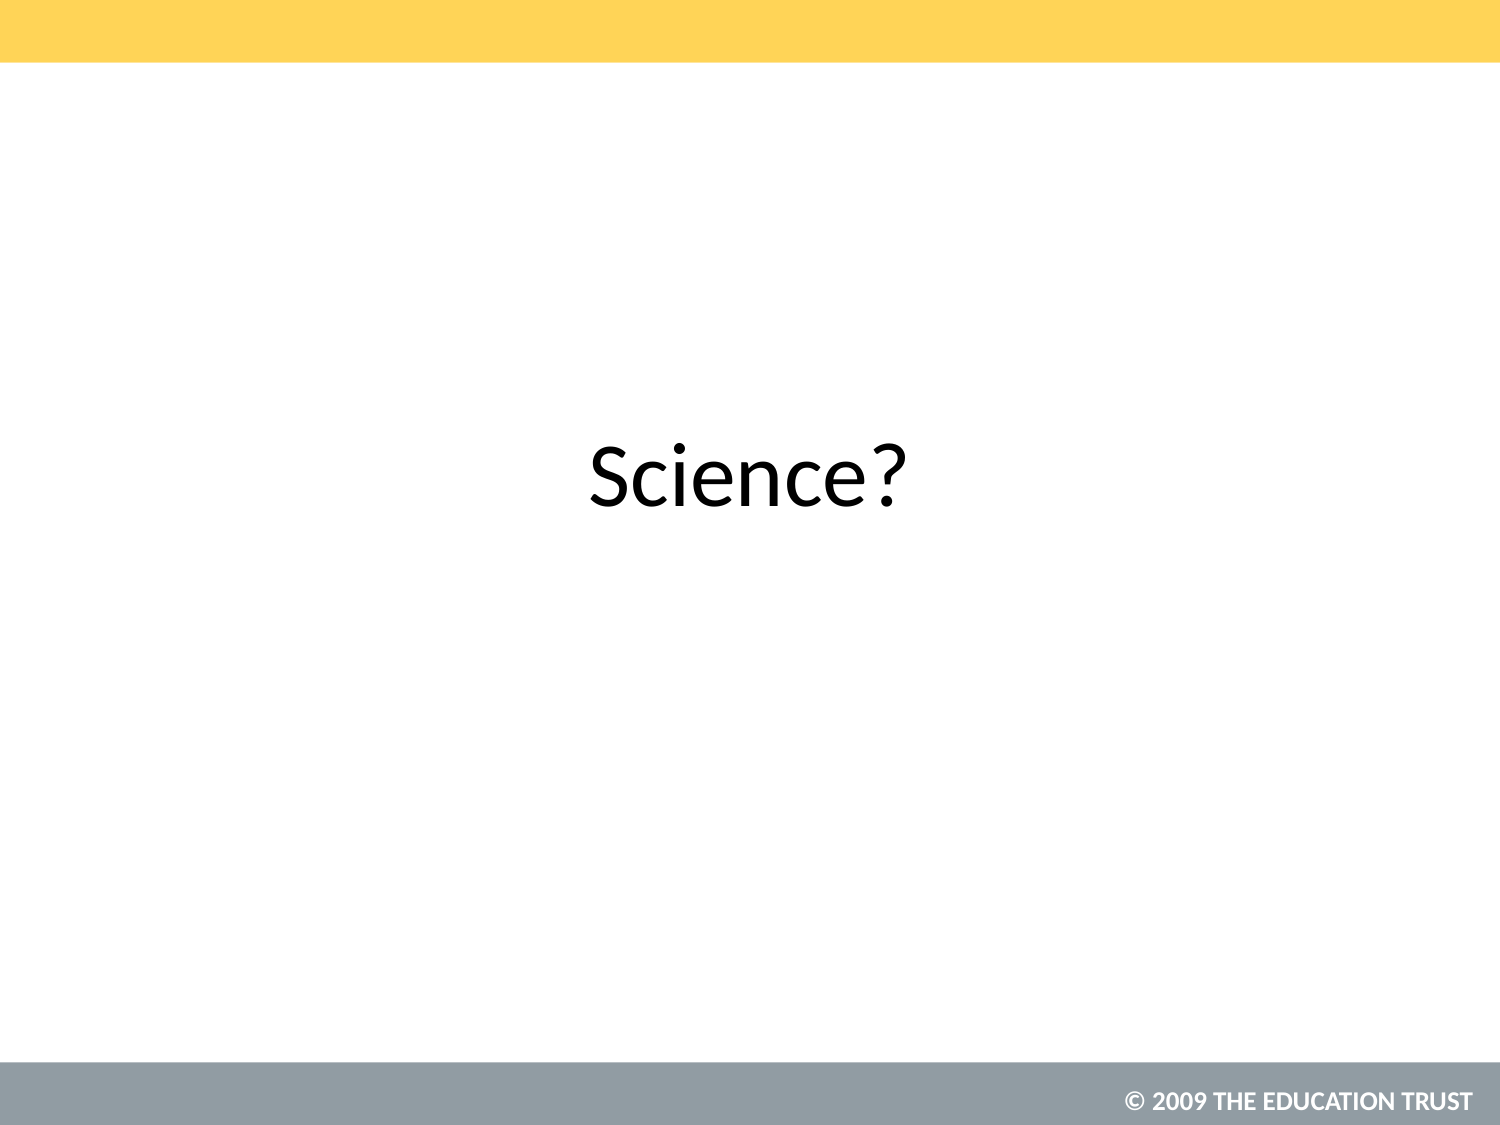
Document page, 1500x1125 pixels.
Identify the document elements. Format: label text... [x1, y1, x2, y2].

title Science? [112, 349, 1388, 591]
